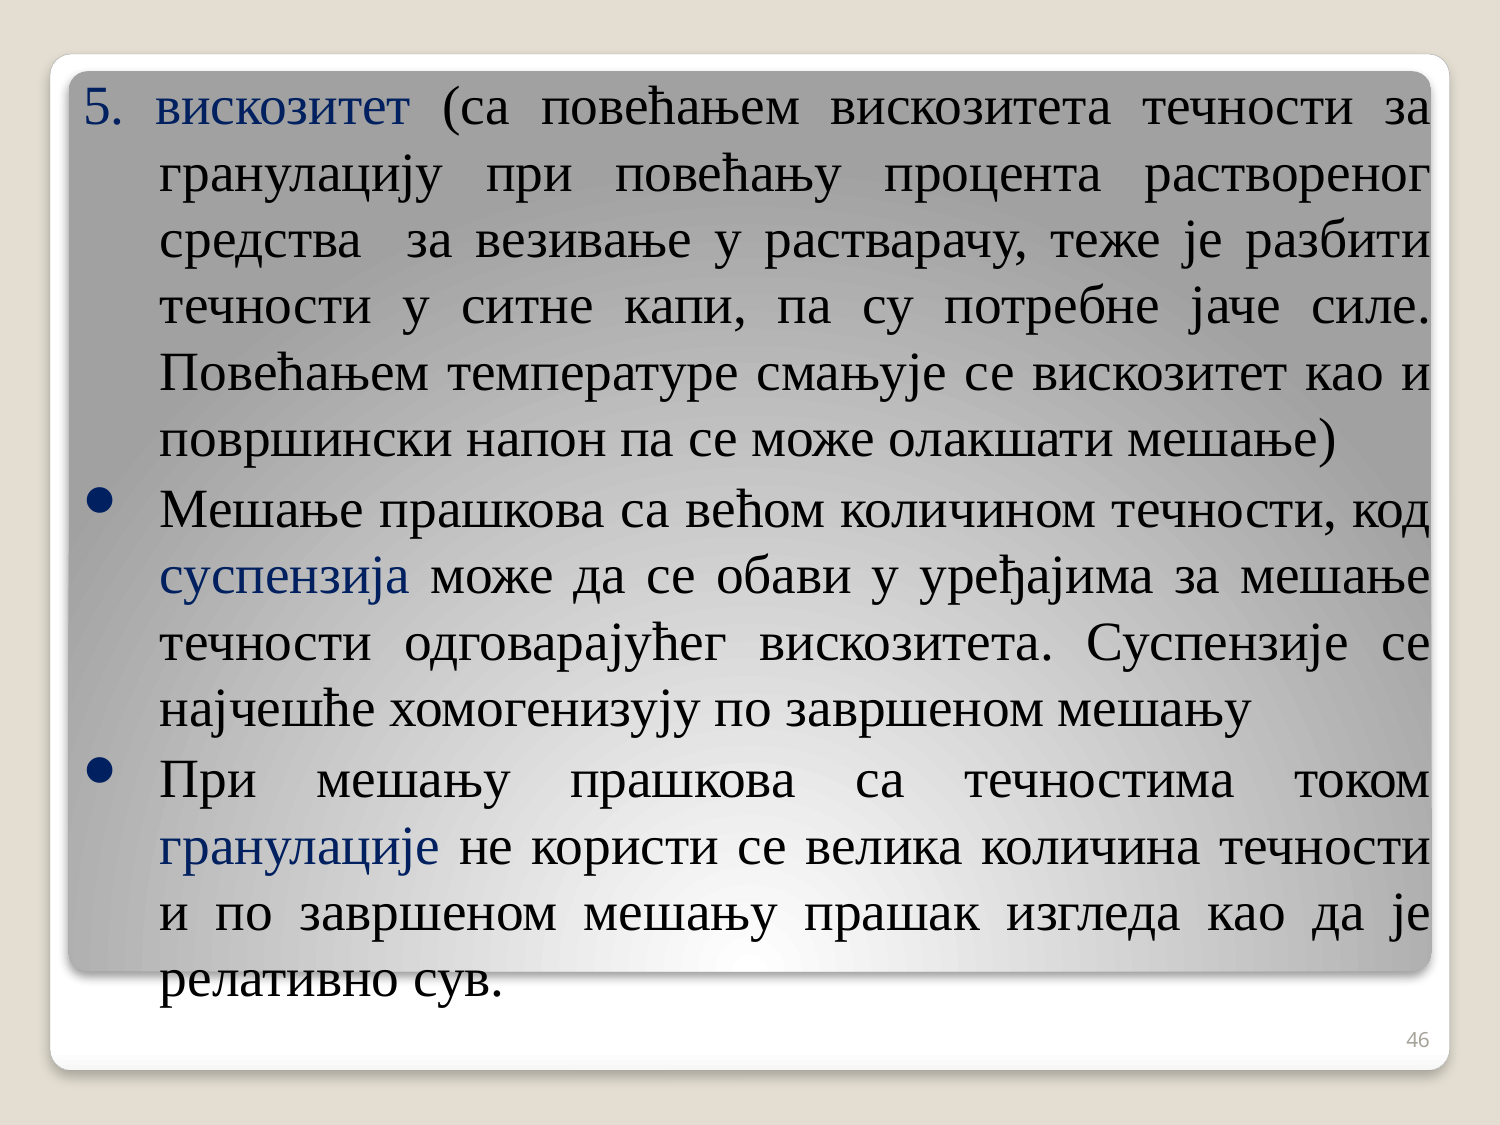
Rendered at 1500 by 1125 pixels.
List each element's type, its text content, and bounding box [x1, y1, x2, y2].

list 5. вискозитет (са повећањем вискозитета течности за гранулацију при повећању процента раствореног средства за везивање у растварачу, теже је разбити течности у ситне капи, па су потребне јаче силе. Повећањем температуре смањује се вискозитет као и површински напон па се може олакшати мешање) Мешање прашкова са већом количином течности, код суспензија може да се обави у уређајима за мешање течности одговарајућег вискозитета. Суспензије се најчешће хомогенизују по завршеном мешању При мешању прашкова са течностима током гранулације не користи се велика количина течности и по завршеном мешању прашак изгледа као да је релативно сув. [53, 54, 1447, 1071]
slide_number 46 [1369, 1002, 1445, 1063]
